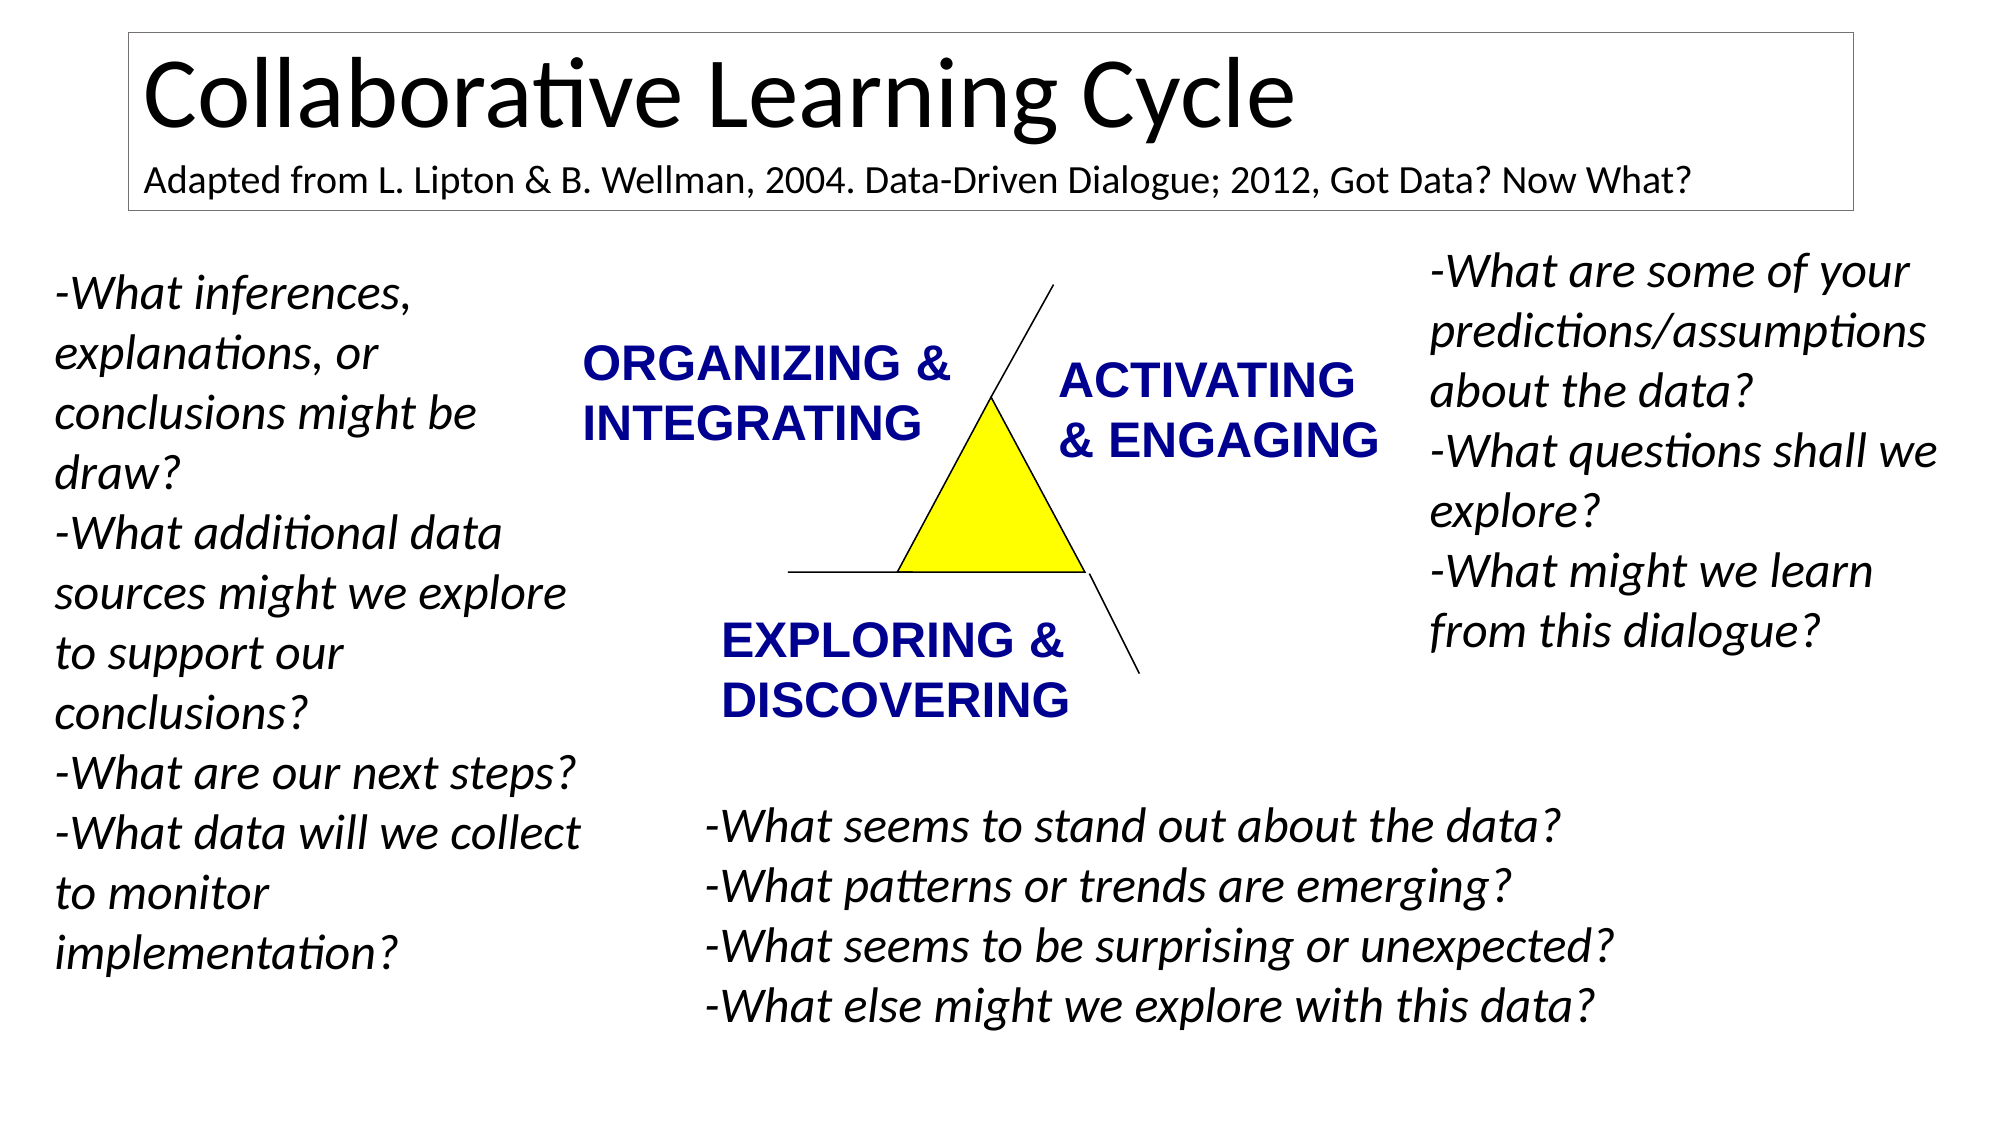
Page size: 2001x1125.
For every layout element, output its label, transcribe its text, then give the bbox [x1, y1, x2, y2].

text_box -What seems to stand out about the data? -What patterns or trends are emerging? -What seems to be surprising or unexpected? -What else might we explore with this data? [689, 784, 1681, 1085]
text_box EXPLORING & DISCOVERING [706, 600, 1120, 736]
list Collaborative Learning Cycle Adapted from L. Lipton & B. Wellman, 2004. Data-Driven Dialogue; 2012, Got Data? Now What? [128, 32, 1854, 211]
text_box ORGANIZING & INTEGRATING [597, 322, 984, 458]
text_box [897, 397, 1085, 573]
text_box -What are some of your predictions/assumptions about the data? -What questions shall we explore? -What might we learn from this dialogue? [1414, 229, 1972, 710]
text_box ACTIVATING & ENGAGING [1043, 340, 1409, 476]
text_box -What inferences, explanations, or conclusions might be draw? -What additional data sources might we explore to support our conclusions? -What are our next steps? -What data will we collect to monitor implementation? [39, 252, 597, 988]
